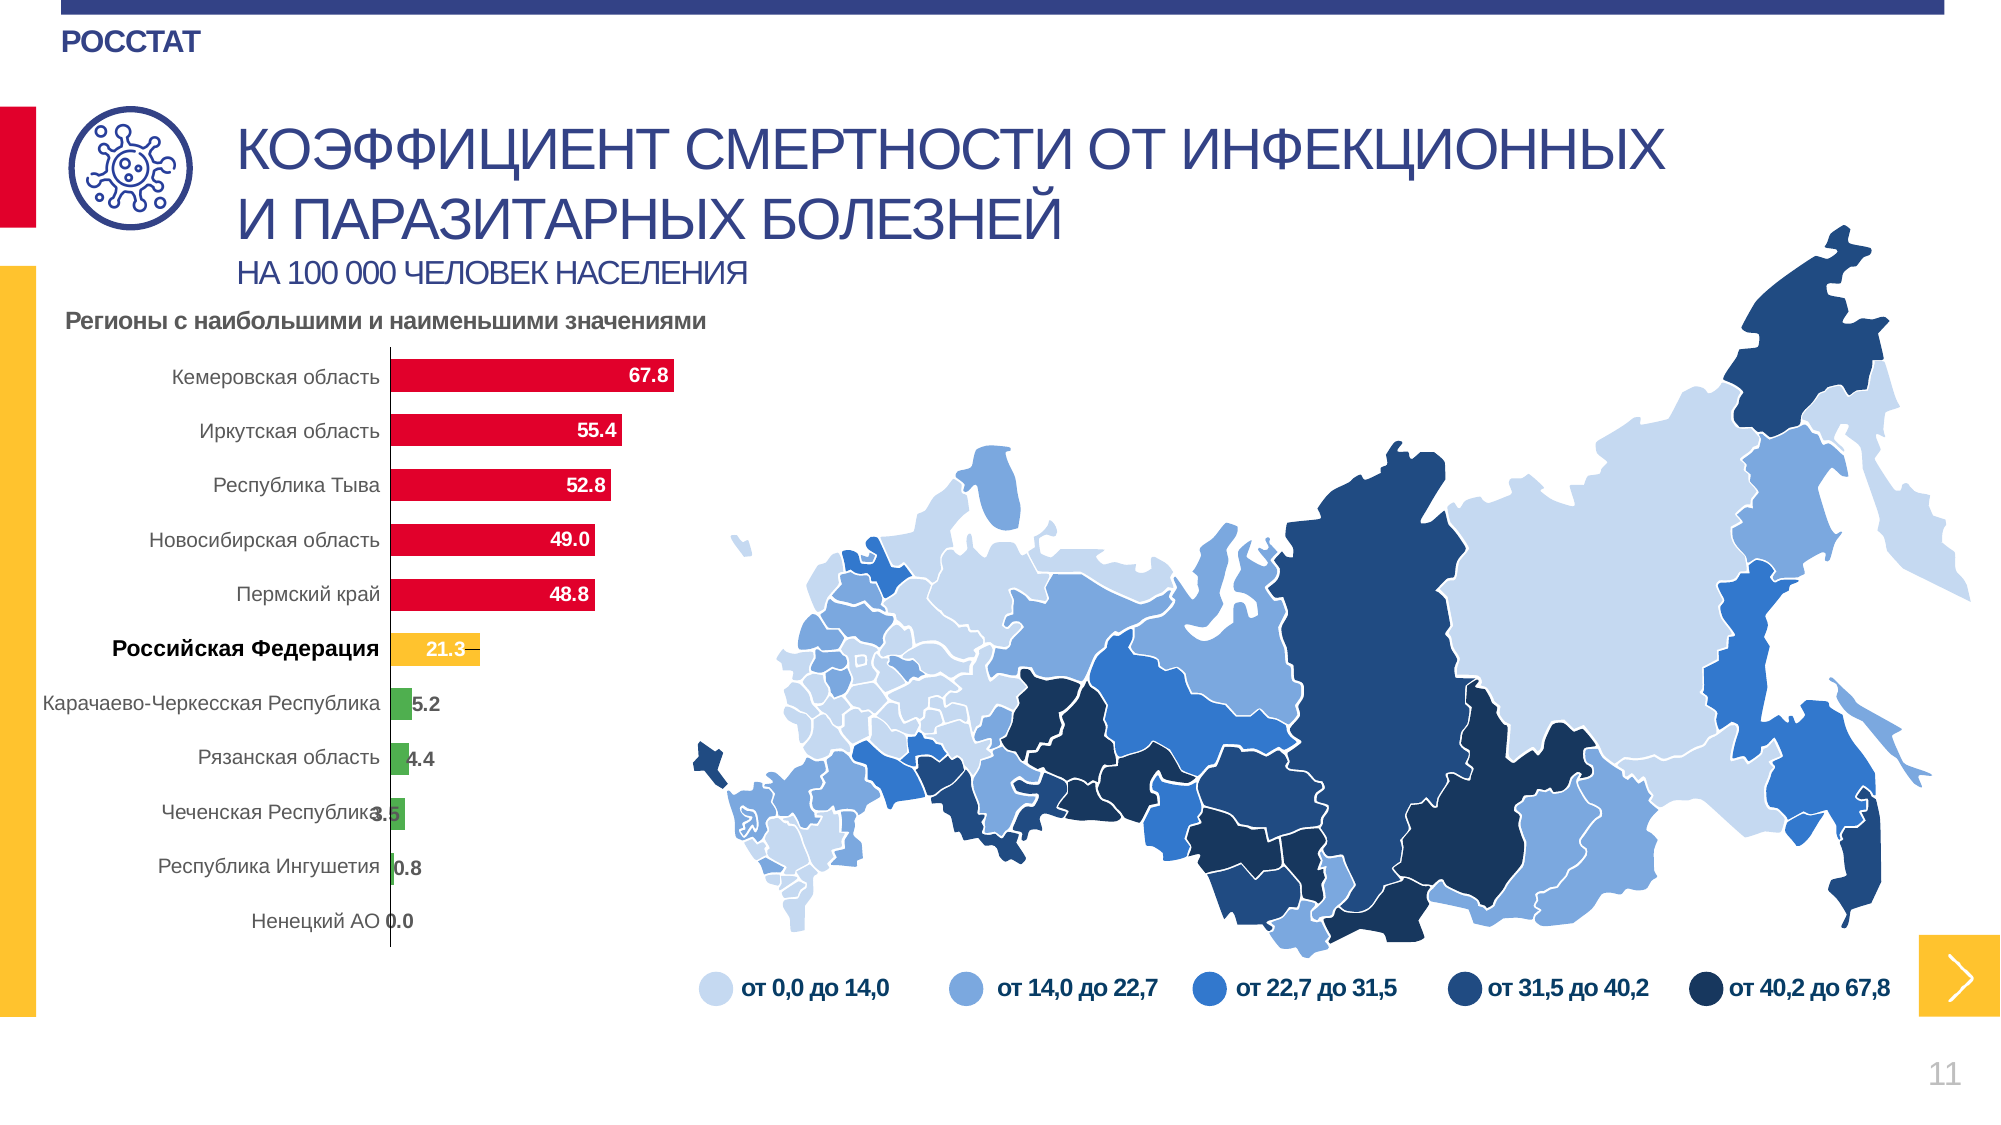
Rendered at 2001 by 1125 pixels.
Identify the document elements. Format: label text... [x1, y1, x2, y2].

text_box Регионы с наибольшими и наименьшими значениями [50, 297, 692, 342]
list КОЭФФИЦИЕНТ СМЕРТНОСТИ ОТ ИНФЕКЦИОННЫХ И ПАРАЗИТАРНЫХ БОЛЕЗНЕЙ НА 100 000 ЧЕЛОВЕК НАСЕЛЕНИЯ [221, 134, 1714, 265]
table_cell Рязанская область [27, 730, 366, 784]
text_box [1192, 963, 1414, 1010]
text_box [1689, 963, 1907, 1010]
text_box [692, 224, 1971, 959]
table_cell Карачаево-Черкесская Республика [27, 675, 366, 730]
chart [366, 325, 756, 974]
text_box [948, 963, 1175, 1010]
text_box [698, 963, 906, 1010]
table_cell Чеченская Республика [27, 784, 366, 839]
slide_number 11 [1527, 1042, 1978, 1103]
table_cell Ненецкий АО [27, 893, 366, 947]
table_cell Новосибирская область [27, 512, 366, 567]
table_cell Российская Федерация [27, 621, 366, 675]
table_cell Республика Ингушетия [27, 839, 366, 893]
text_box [1447, 963, 1665, 1010]
table_cell Республика Тыва [27, 458, 366, 512]
table_header Кемеровская область [27, 349, 366, 403]
table_cell Иркутская область [27, 403, 366, 458]
table_cell Пермский край [27, 567, 366, 621]
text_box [71, 109, 190, 228]
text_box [1918, 934, 2000, 1017]
